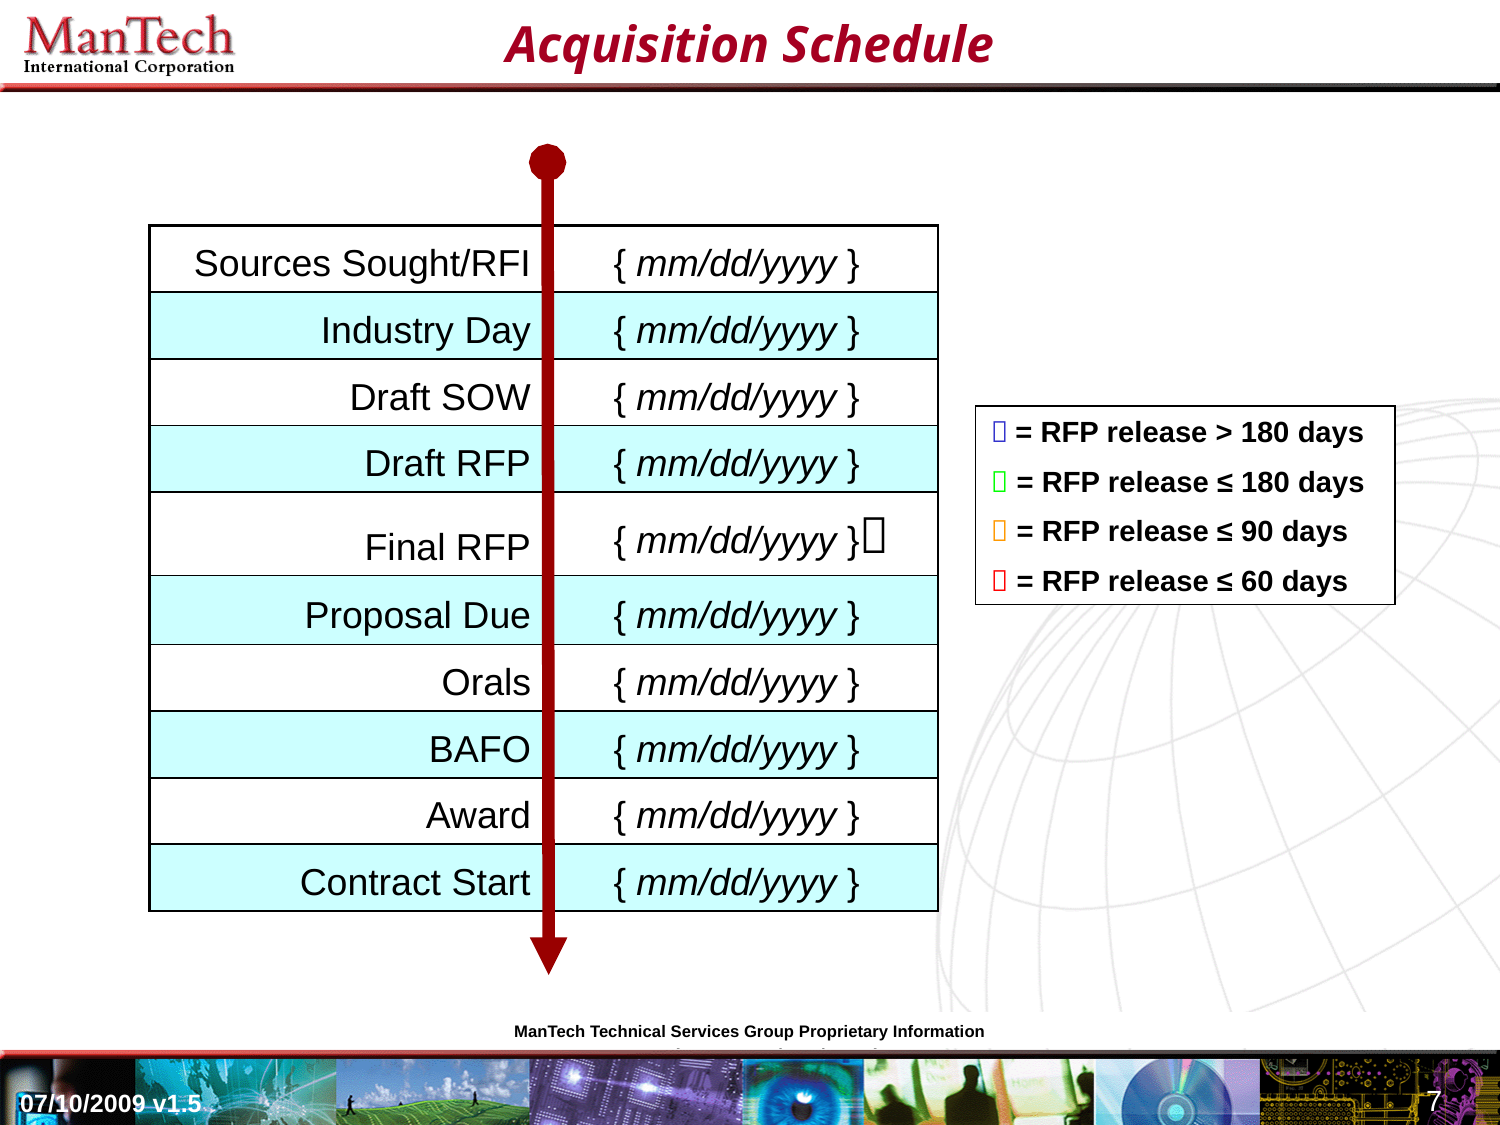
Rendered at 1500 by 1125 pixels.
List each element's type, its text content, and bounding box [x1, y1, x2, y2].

table_cell Award [151, 779, 545, 843]
table_cell Draft SOW [151, 360, 545, 425]
table_cell Industry Day [151, 293, 545, 358]
table_cell Contract Start [151, 845, 545, 910]
table_cell { mm/dd/yyyy } [549, 576, 937, 644]
table_cell Draft RFP [151, 426, 545, 491]
table_cell { mm/dd/yyyy } [549, 493, 937, 575]
text_box ManTech Technical Services Group Proprietary Information [0, 1012, 1500, 1048]
table_cell Proposal Due [151, 576, 545, 644]
table_cell { mm/dd/yyyy } [549, 779, 937, 843]
table_header Sources Sought/RFI [151, 227, 545, 291]
table_cell { mm/dd/yyyy } [549, 845, 937, 910]
table_cell BAFO [151, 712, 545, 777]
table_cell { mm/dd/yyyy } [549, 645, 937, 710]
table_cell { mm/dd/yyyy } [549, 426, 937, 491]
table_header { mm/dd/yyyy } [548, 227, 937, 291]
table_cell { mm/dd/yyyy } [548, 293, 937, 358]
table_cell { mm/dd/yyyy } [548, 360, 937, 425]
title Acquisition Schedule [0, 4, 1500, 80]
text_box  = RFP release > 180 days  = RFP release ≤ 180 days  = RFP release ≤ 90 days  = RFP release ≤ 60 days [975, 405, 1396, 605]
table_cell { mm/dd/yyyy } [549, 712, 937, 777]
table_cell Final RFP [151, 493, 545, 575]
table_cell Orals [151, 645, 545, 710]
text_box [541, 156, 555, 976]
